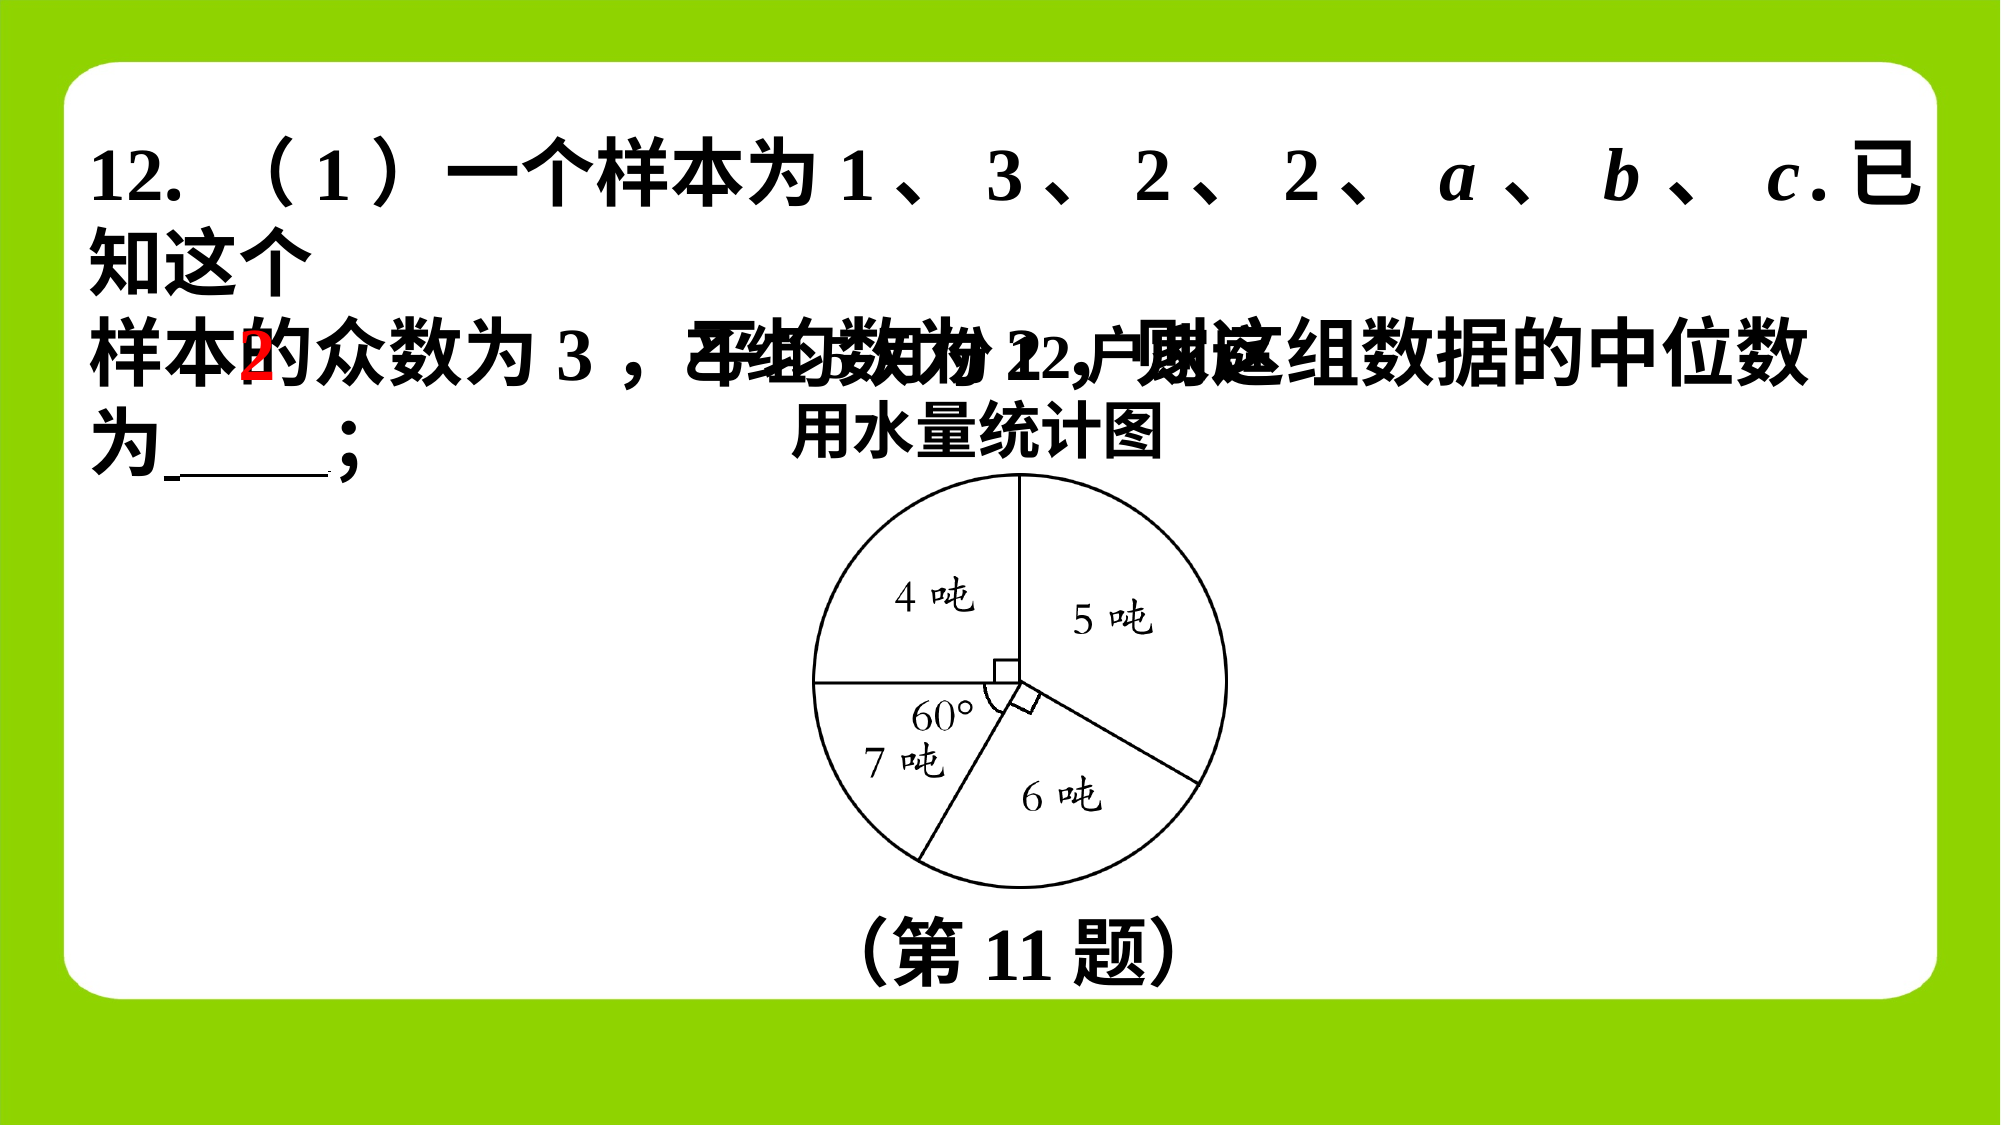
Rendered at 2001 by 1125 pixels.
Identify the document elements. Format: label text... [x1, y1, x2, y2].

text_box 12. （1）一个样本为1、3、2、2、a、b、c.已知这个 样本的众数为3，平均数为2，则这组数据的中位数 为 ⁠； [88, 125, 1974, 403]
text_box 乙组5月份12户家庭 用水量统计图 [598, 316, 1358, 407]
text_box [790, 468, 1242, 997]
text_box 2 [224, 297, 367, 403]
picture [0, 0, 2001, 1125]
